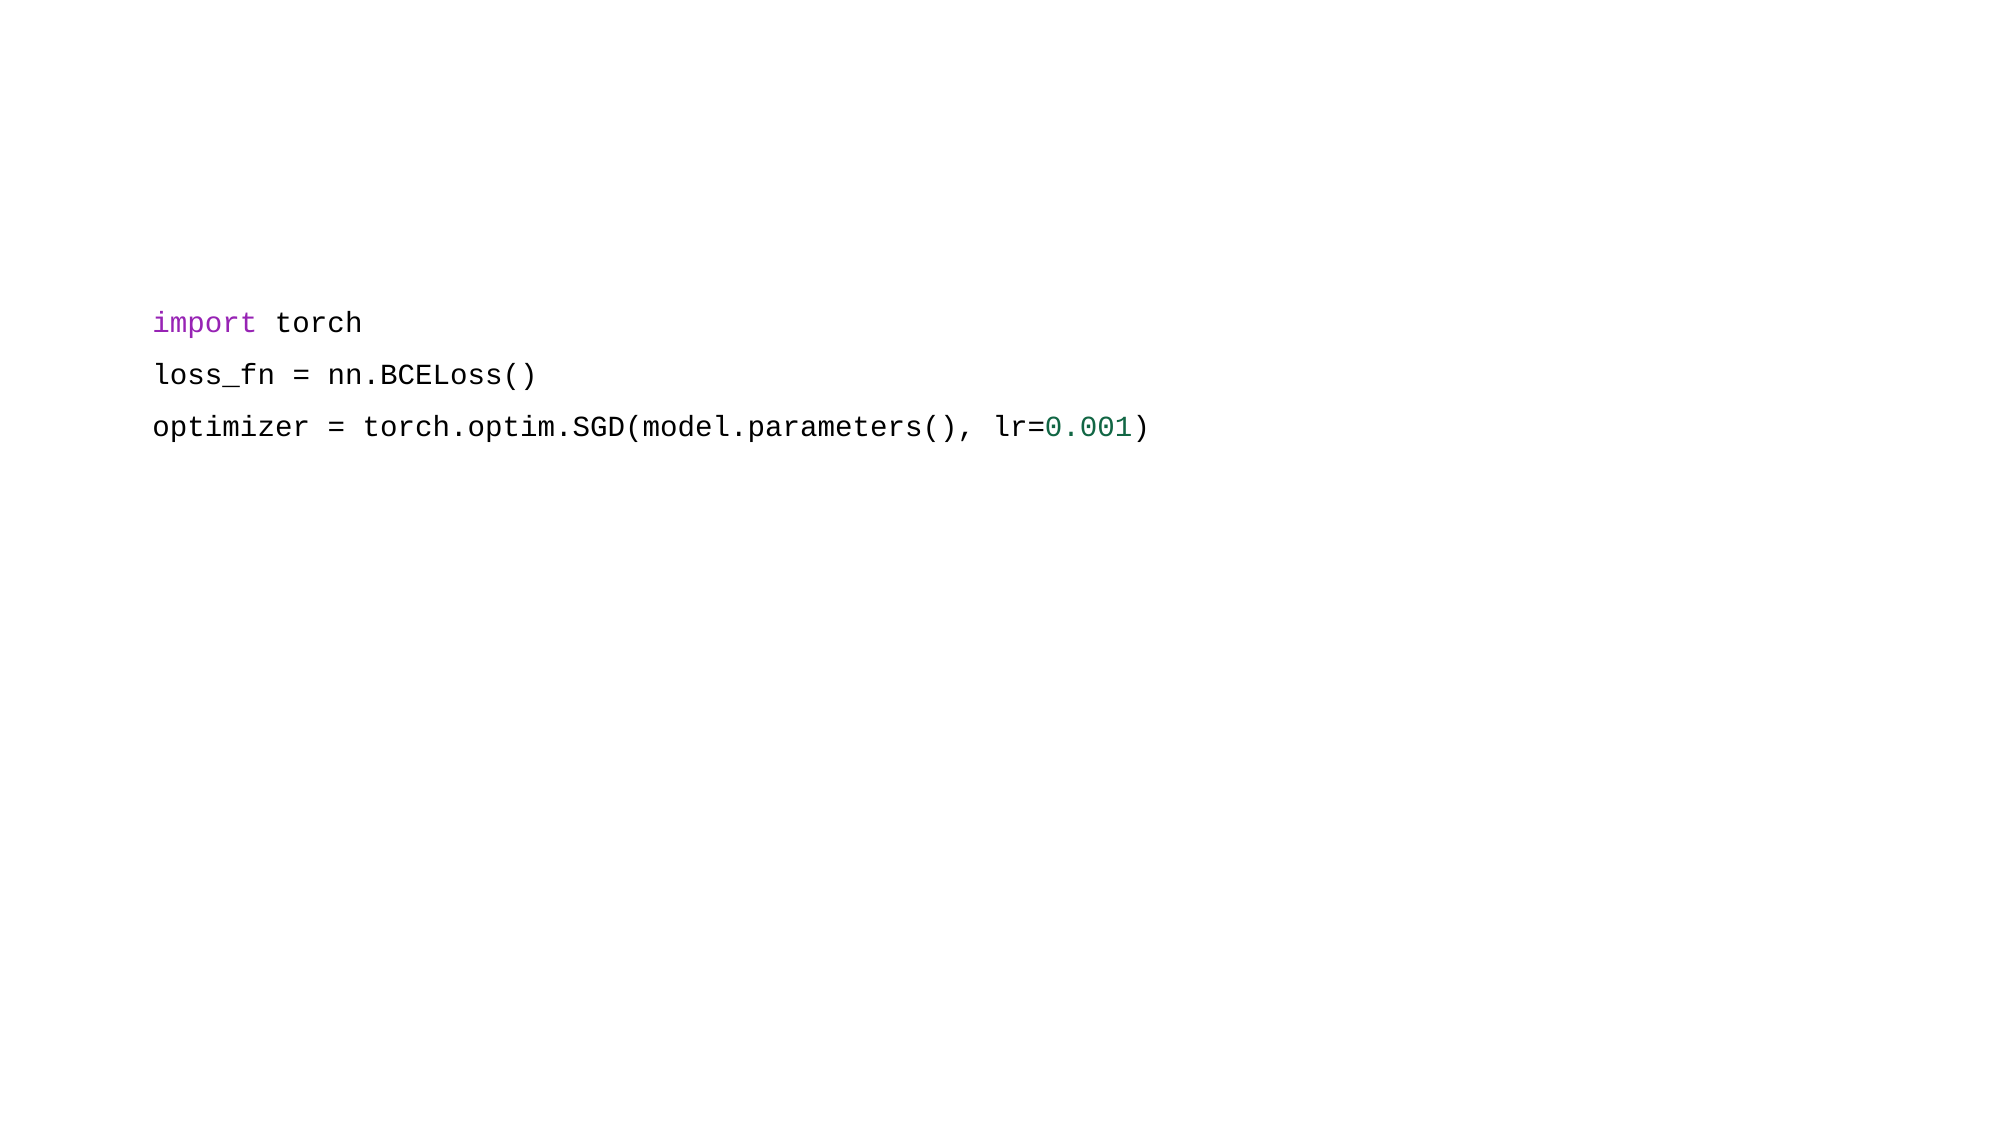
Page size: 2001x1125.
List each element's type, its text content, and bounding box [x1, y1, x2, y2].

list import torch loss_fn = nn.BCELoss() optimizer = torch.optim.SGD(model.parameters(), lr=0.001) [137, 299, 1863, 1014]
